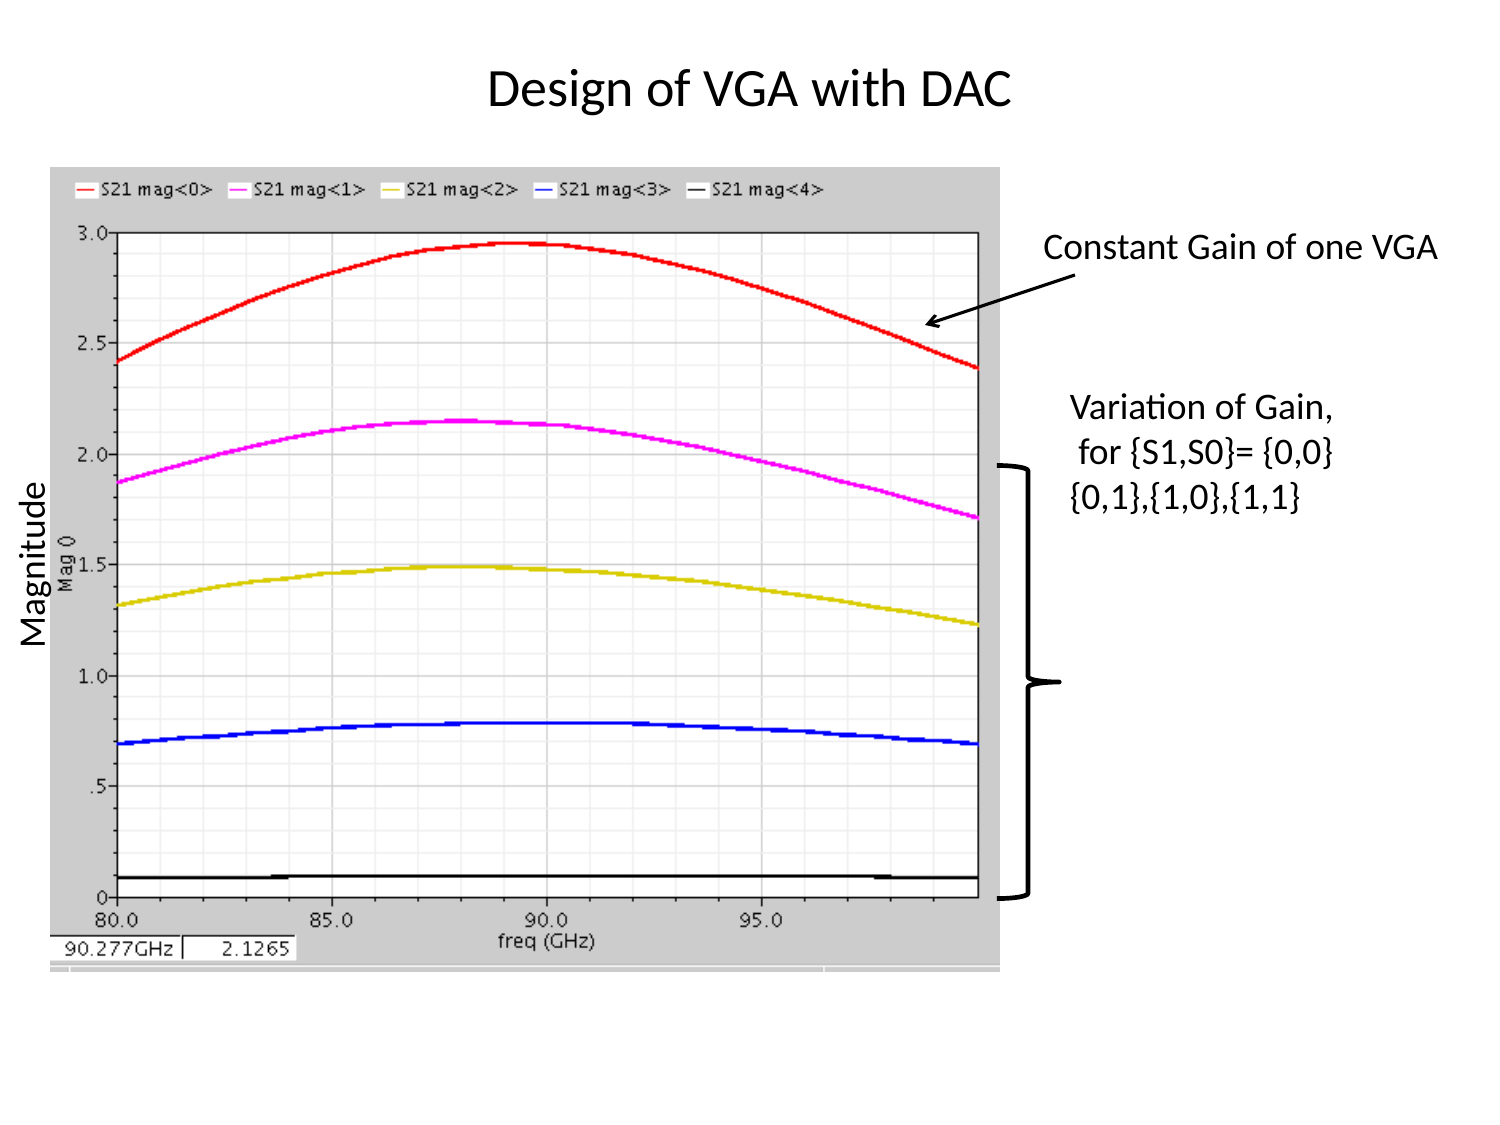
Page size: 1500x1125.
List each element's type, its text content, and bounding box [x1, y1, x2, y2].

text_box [924, 274, 1076, 326]
text_box Magnitude [0, 466, 44, 663]
picture [49, 167, 1001, 972]
text_box Constant Gain of one VGA [1028, 214, 1463, 275]
title Design of VGA with DAC [75, 45, 1425, 125]
text_box Variation of Gain, for {S1,S0}= {0,0} {0,1},{1,0},{1,1} [1055, 374, 1349, 525]
text_box [1004, 464, 1061, 900]
